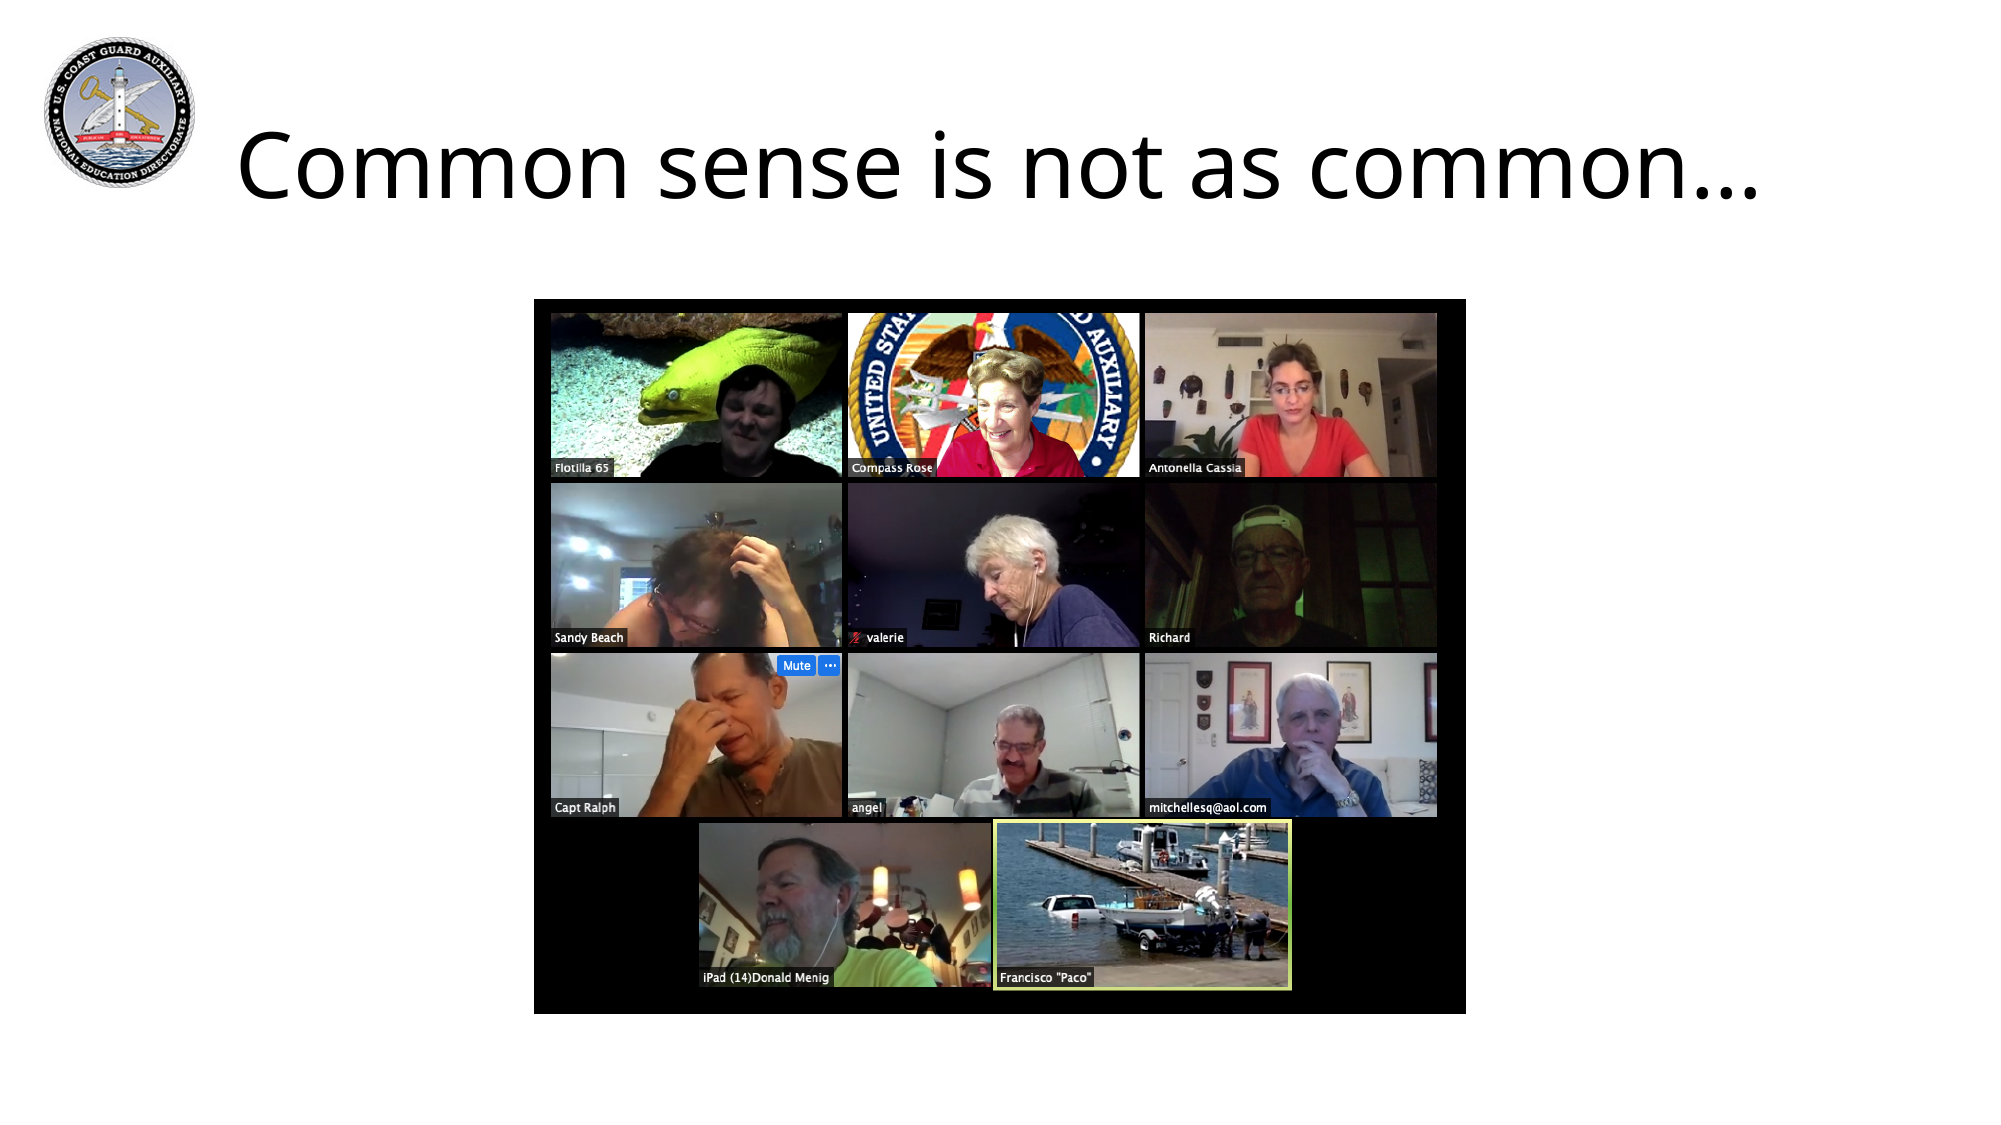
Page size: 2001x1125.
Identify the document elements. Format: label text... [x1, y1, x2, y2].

title Common sense is not as common… [137, 59, 1863, 278]
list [534, 299, 1466, 1014]
picture [44, 37, 195, 188]
